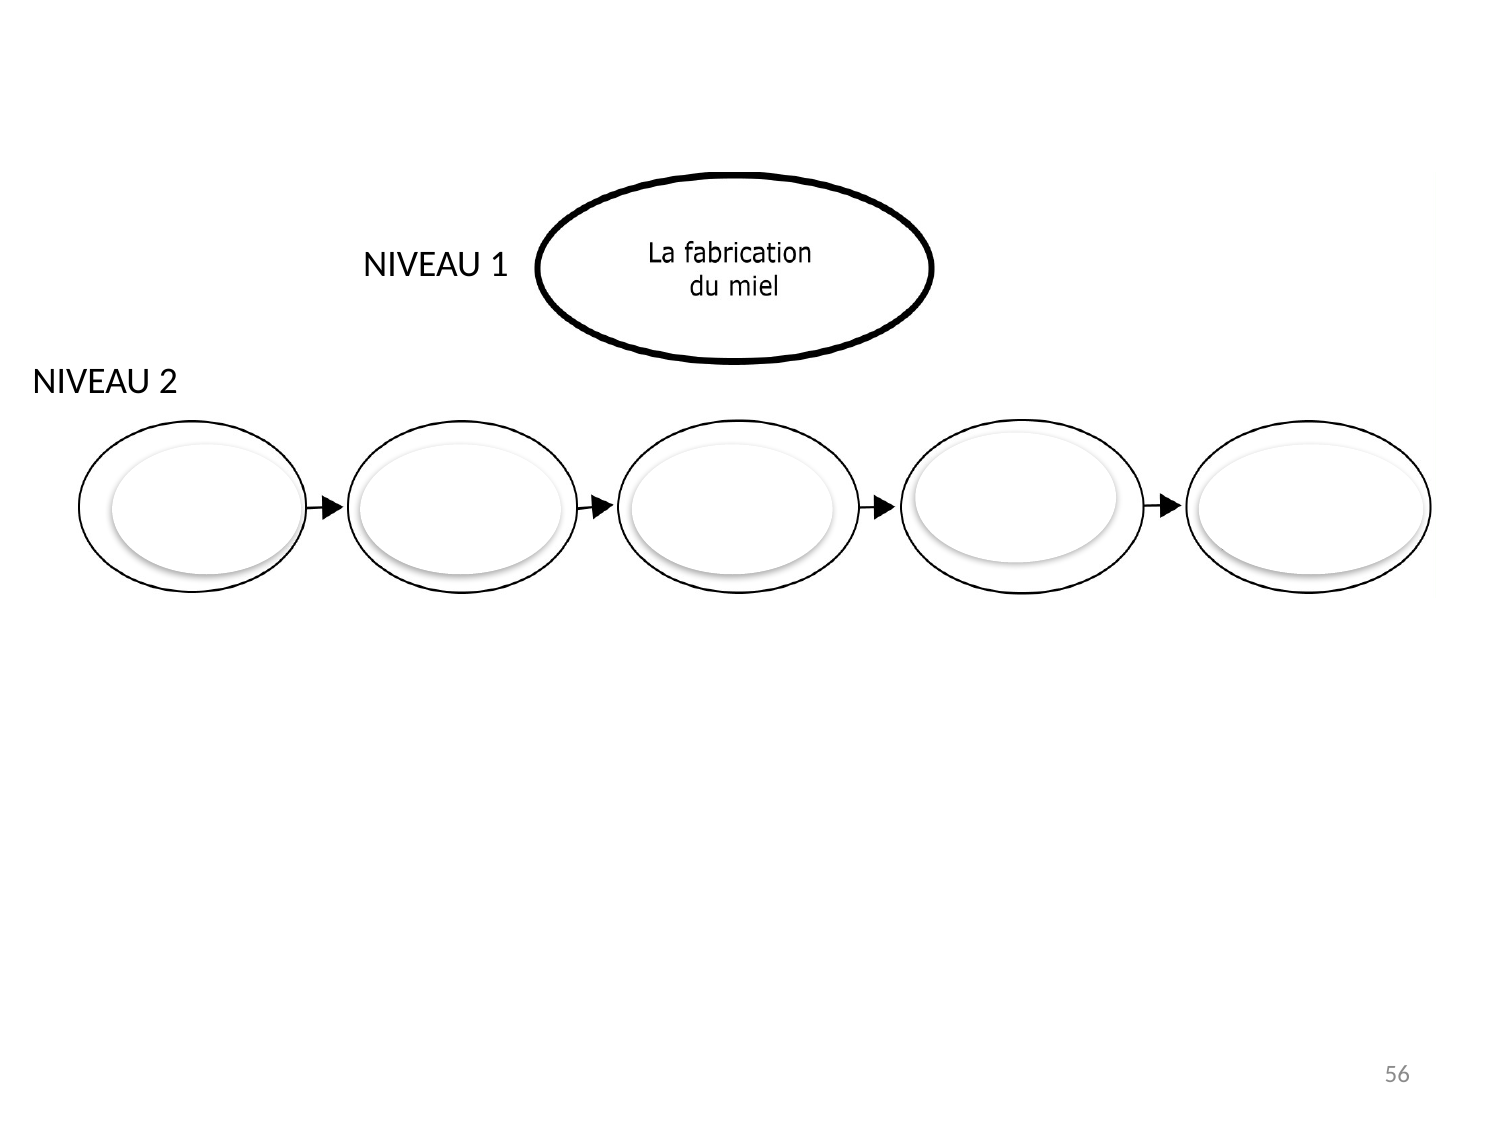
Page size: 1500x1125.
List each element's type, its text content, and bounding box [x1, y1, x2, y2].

text_box NIVEAU 2 [17, 348, 71, 409]
picture [76, 172, 1436, 599]
slide_number 56 [1074, 1042, 1425, 1103]
